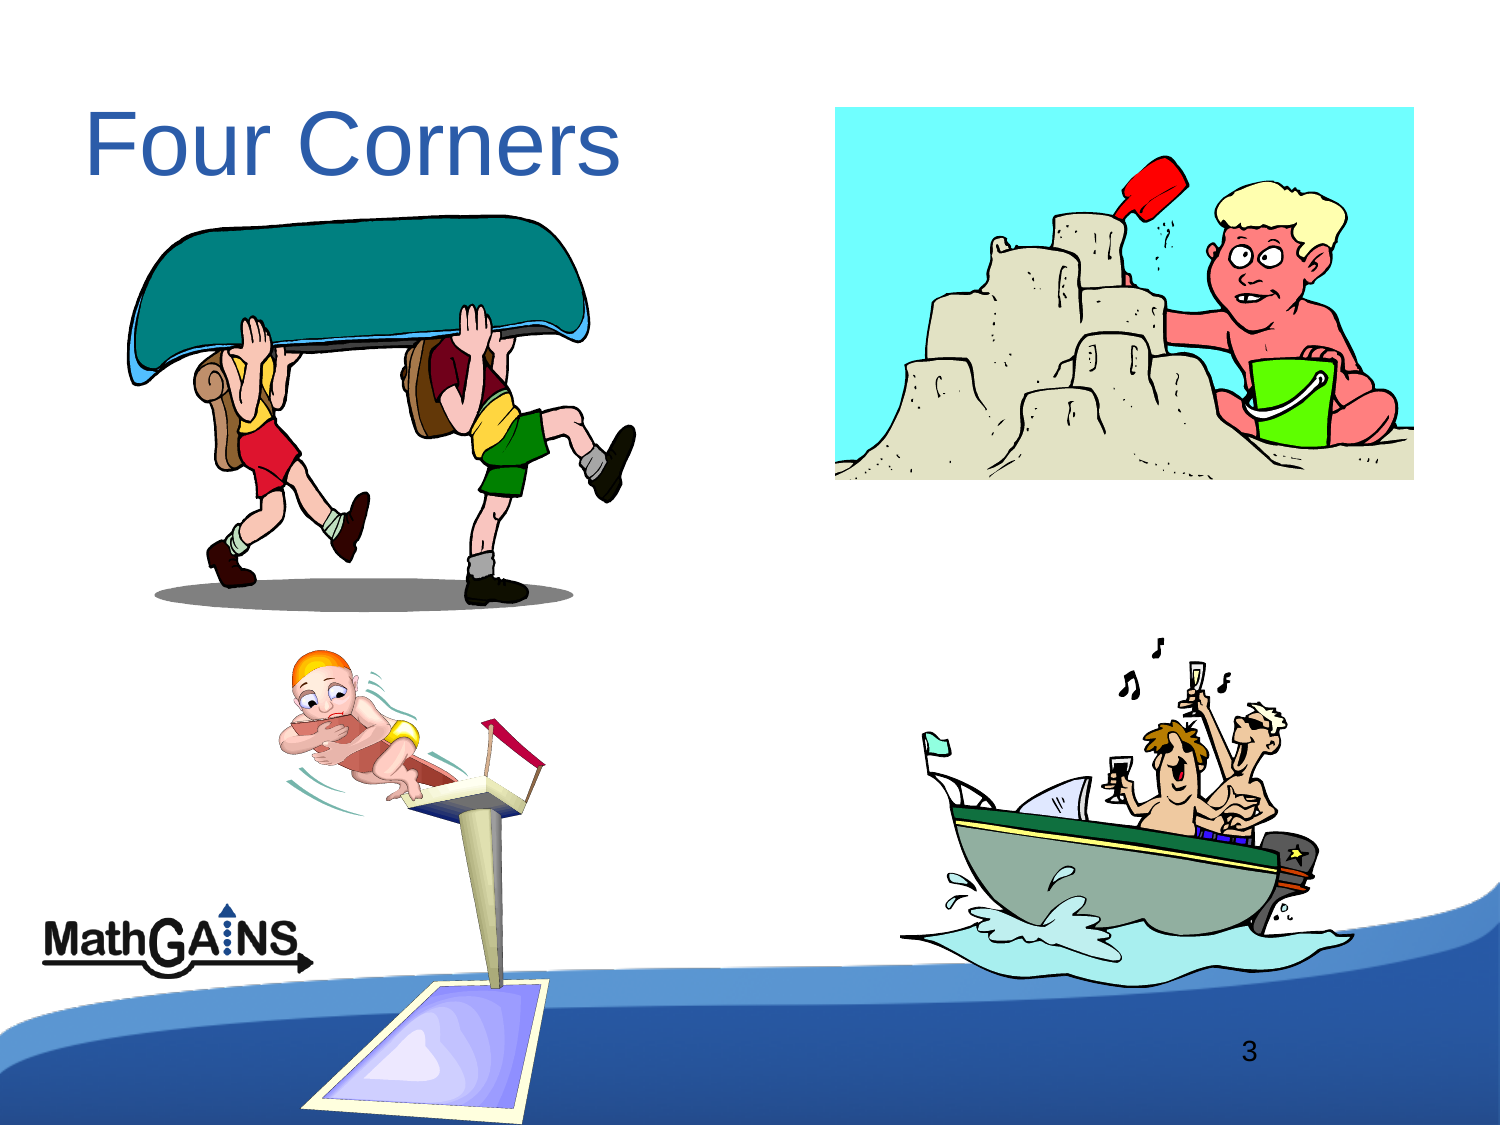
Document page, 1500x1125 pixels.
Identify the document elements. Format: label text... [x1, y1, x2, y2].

slide_number 3 [1223, 1023, 1277, 1075]
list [899, 637, 1355, 988]
picture [812, 99, 1429, 502]
picture [0, 649, 1500, 1125]
picture [124, 212, 638, 613]
title Four Corners [74, 14, 1426, 263]
